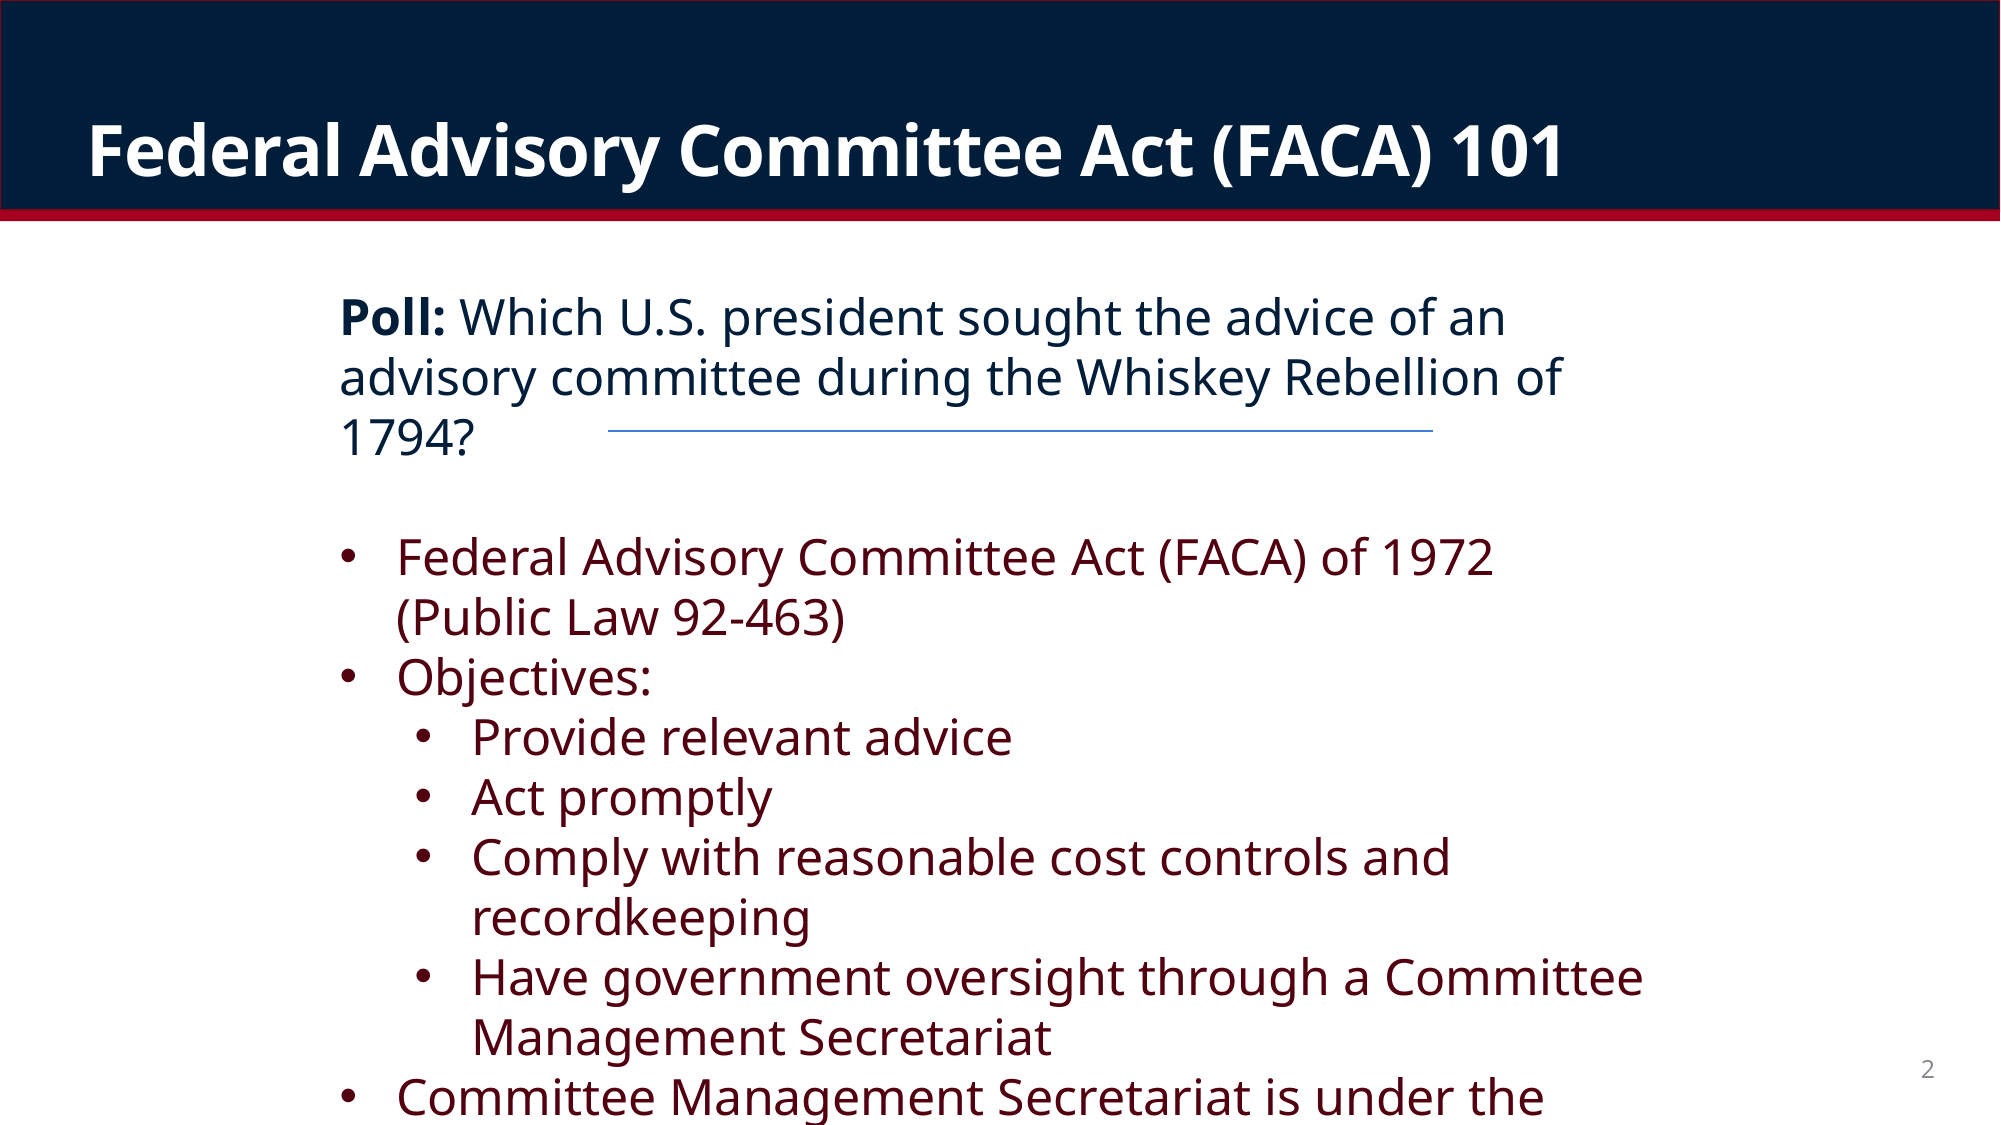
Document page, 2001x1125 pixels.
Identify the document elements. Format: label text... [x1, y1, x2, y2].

text_box Poll: Which U.S. president sought the advice of an advisory committee during the Whiskey Rebellion of 1794? Federal Advisory Committee Act (FACA) of 1972 (Public Law 92-463) Objectives: Provide relevant advice Act promptly Comply with reasonable cost controls and recordkeeping Have government oversight through a Committee Management Secretariat Committee Management Secretariat is under the purview of the U.S. General Services Administration (GSA) [324, 277, 1675, 1125]
title Federal Advisory Committee Act (FACA) 101 [71, 79, 1725, 199]
slide_number 2 [1869, 1040, 1950, 1101]
